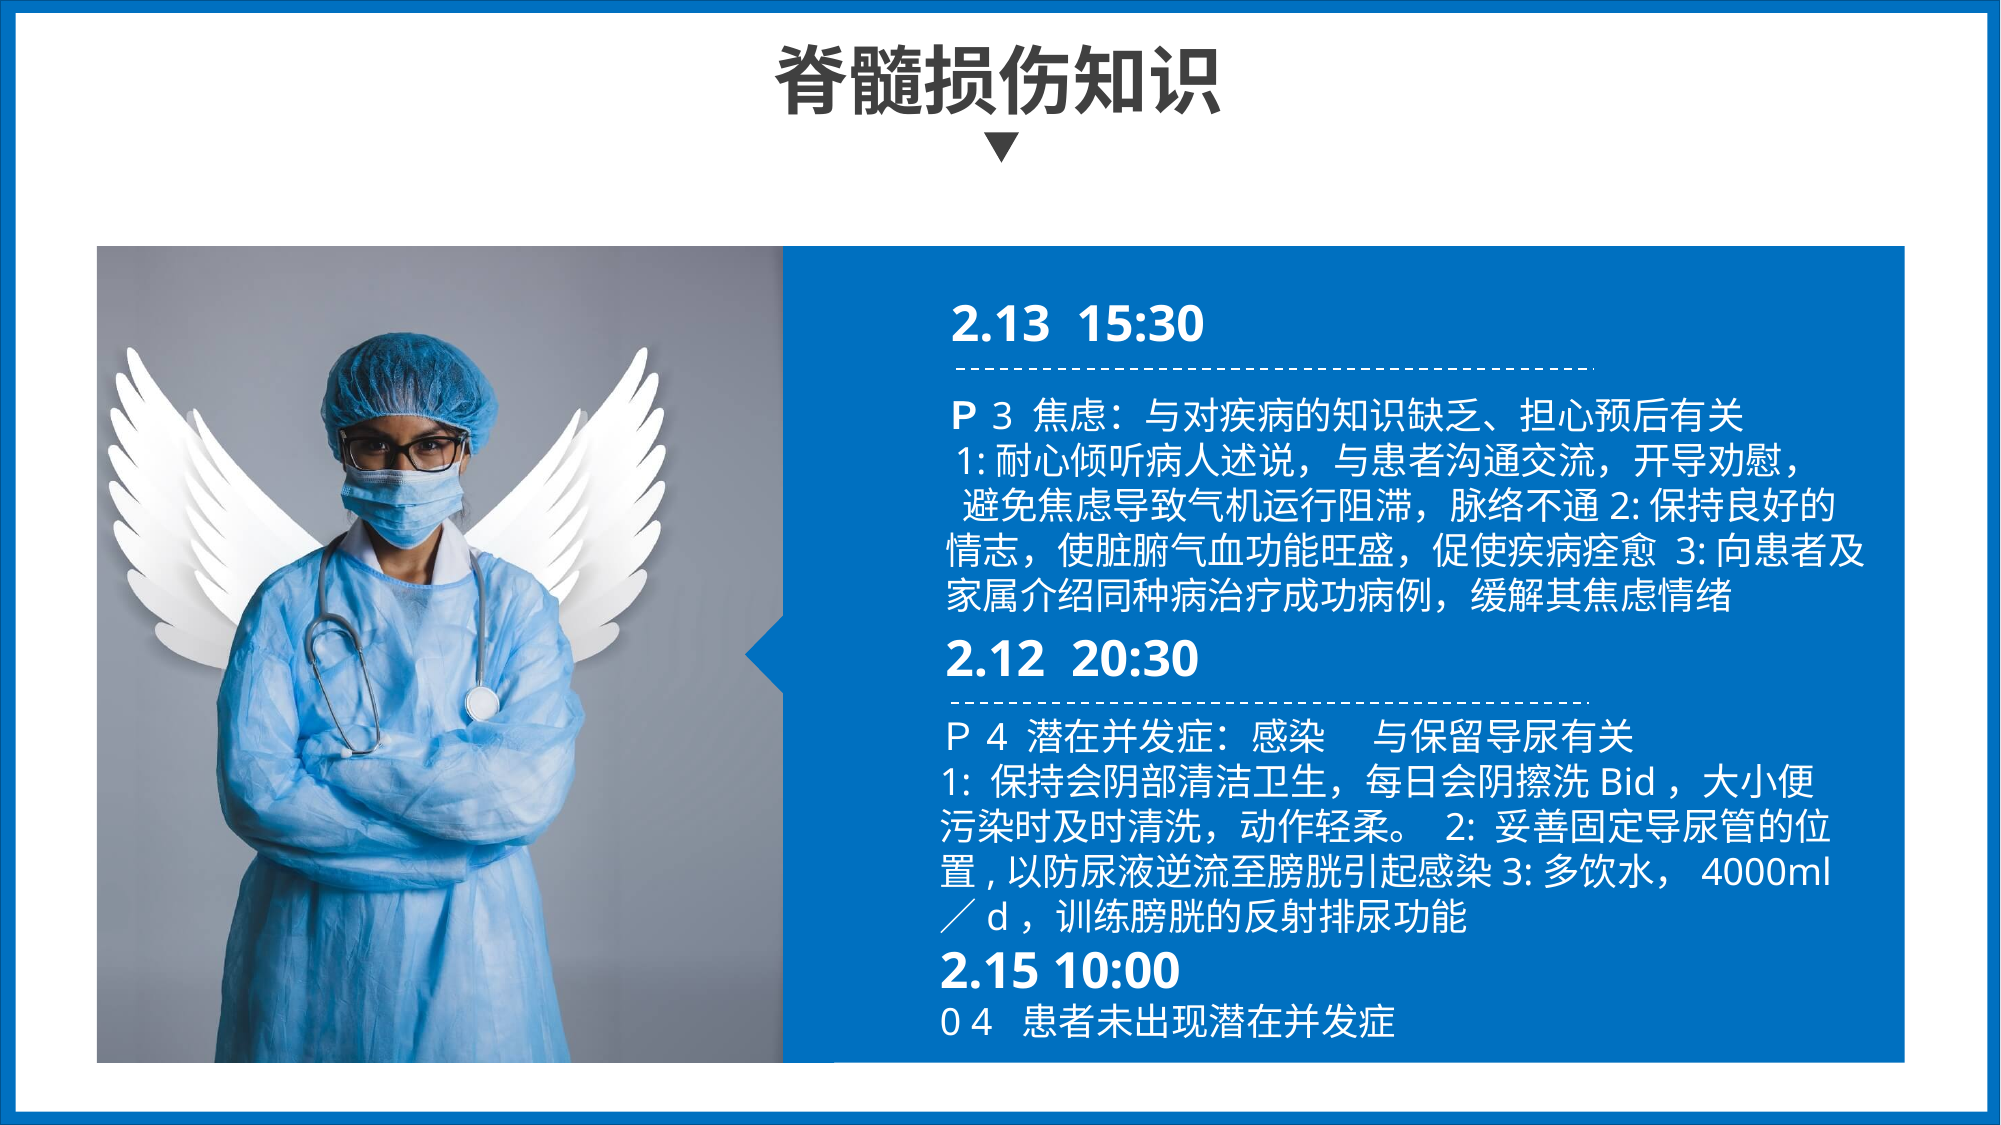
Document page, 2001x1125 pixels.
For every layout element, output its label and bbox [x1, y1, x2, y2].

picture [96, 246, 744, 1063]
text_box [744, 246, 1905, 1063]
